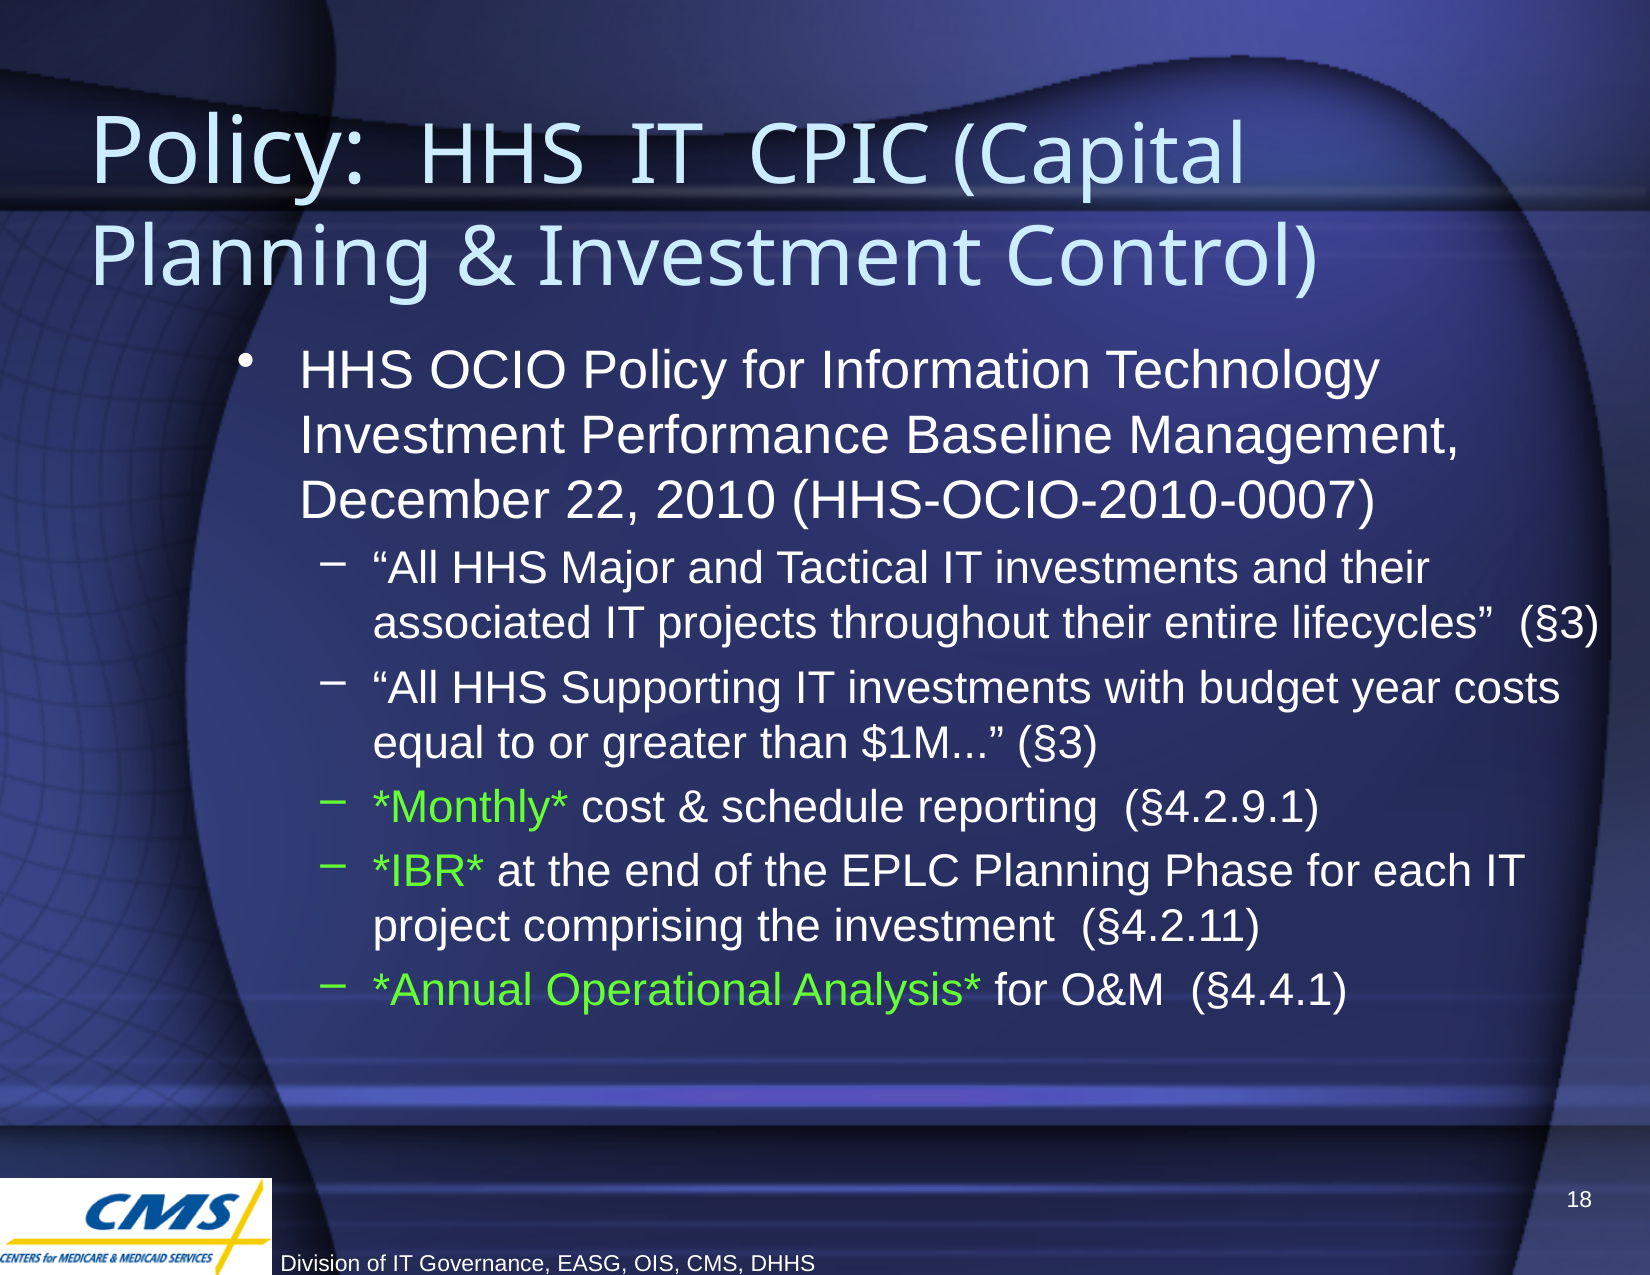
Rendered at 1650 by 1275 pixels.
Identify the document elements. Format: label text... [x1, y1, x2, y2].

picture [0, 0, 1650, 1275]
title Policy: HHS IT CPIC (Capital Planning & Investment Control) [71, 111, 1609, 282]
slide_number 18 [1264, 1175, 1610, 1247]
list HHS OCIO Policy for Information Technology Investment Performance Baseline Management, December 22, 2010 (HHS-OCIO-2010-0007) “All HHS Major and Tactical IT investments and their associated IT projects throughout their entire lifecycles” (§3) “All HHS Supporting IT investments with budget year costs equal to or greater than $1M...” (§3) *Monthly* cost & schedule reporting (§4.2.9.1) *IBR* at the end of the EPLC Planning Phase for each IT project comprising the investment (§4.2.11) *Annual Operational Analysis* for O&M (§4.4.1) [220, 325, 1650, 1162]
